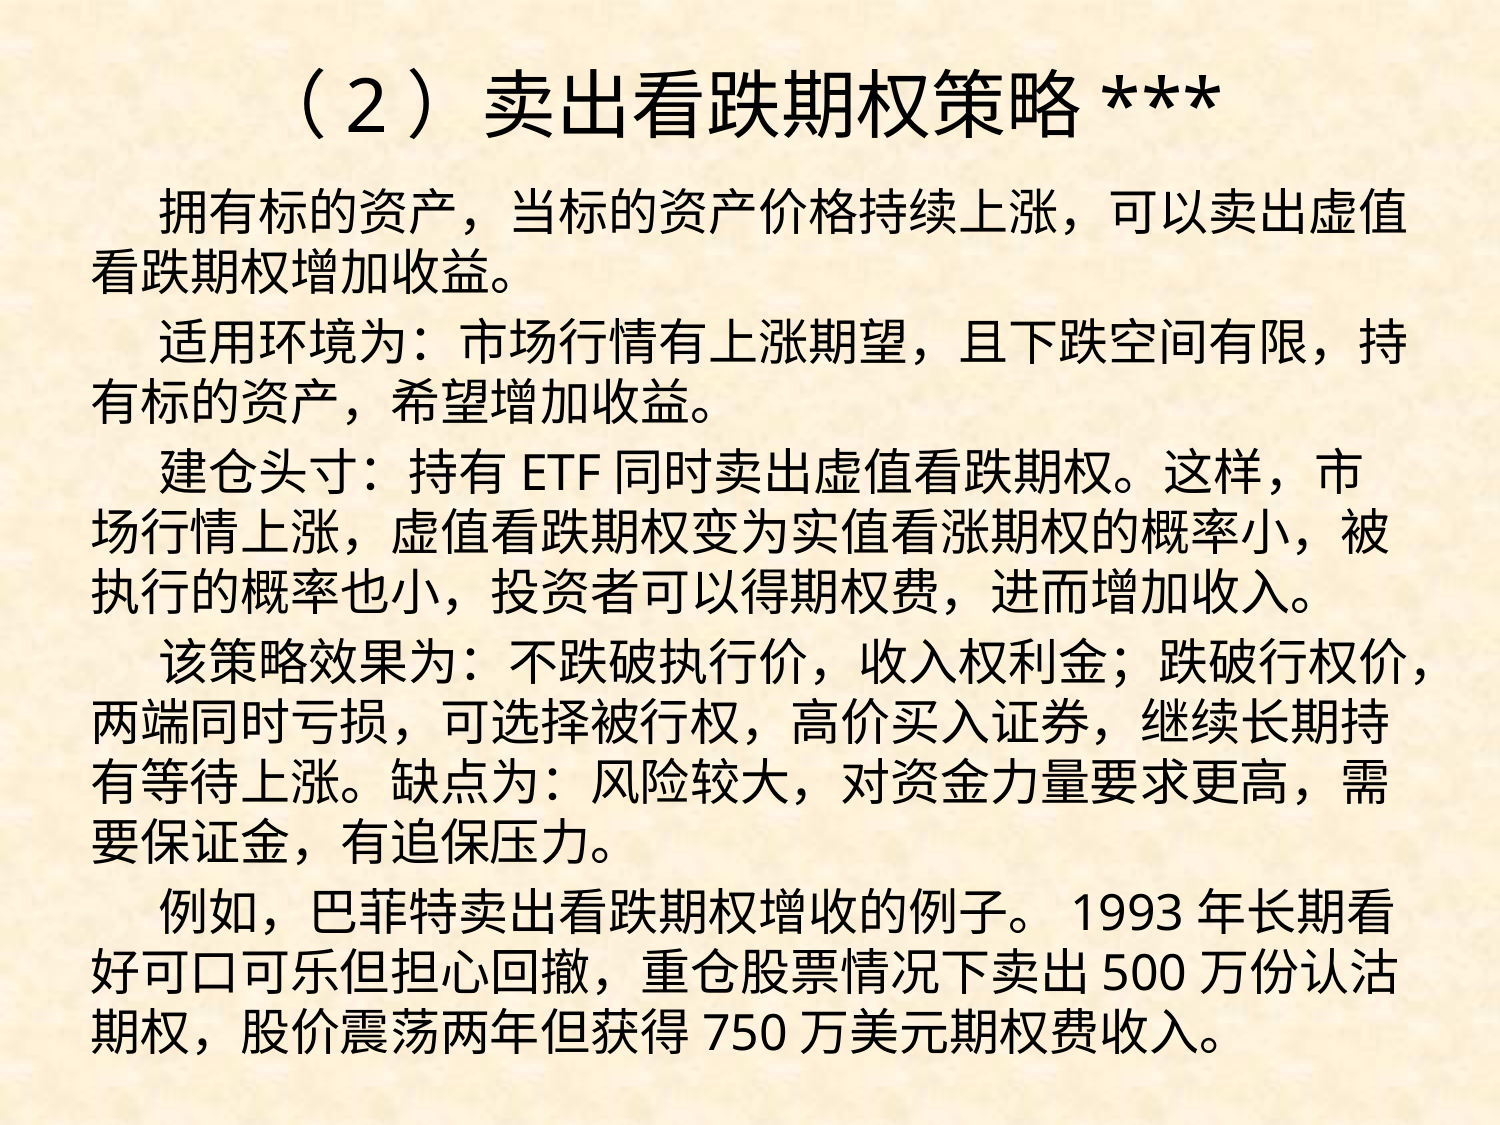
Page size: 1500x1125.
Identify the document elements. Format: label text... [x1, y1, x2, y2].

title （2）卖出看跌期权策略*** [206, 45, 1270, 161]
list 拥有标的资产，当标的资产价格持续上涨，可以卖出虚值看跌期权增加收益。 适用环境为：市场行情有上涨期望，且下跌空间有限，持有标的资产，希望增加收益。 建仓头寸：持有ETF同时卖出虚值看跌期权。这样，市场行情上涨，虚值看跌期权变为实值看涨期权的概率小，被执行的概率也小，投资者可以得期权费，进而增加收入。 该策略效果为：不跌破执行价，收入权利金；跌破行权价，两端同时亏损，可选择被行权，高价买入证券，继续长期持有等待上涨。缺点为：风险较大，对资金力量要求更高，需要保证金，有追保压力。 例如，巴菲特卖出看跌期权增收的例子。1993年长期看好可口可乐但担心回撤，重仓股票情况下卖出500万份认沽期权，股价震荡两年但获得750万美元期权费收入。 [75, 172, 1425, 1094]
picture [0, 0, 1500, 1125]
